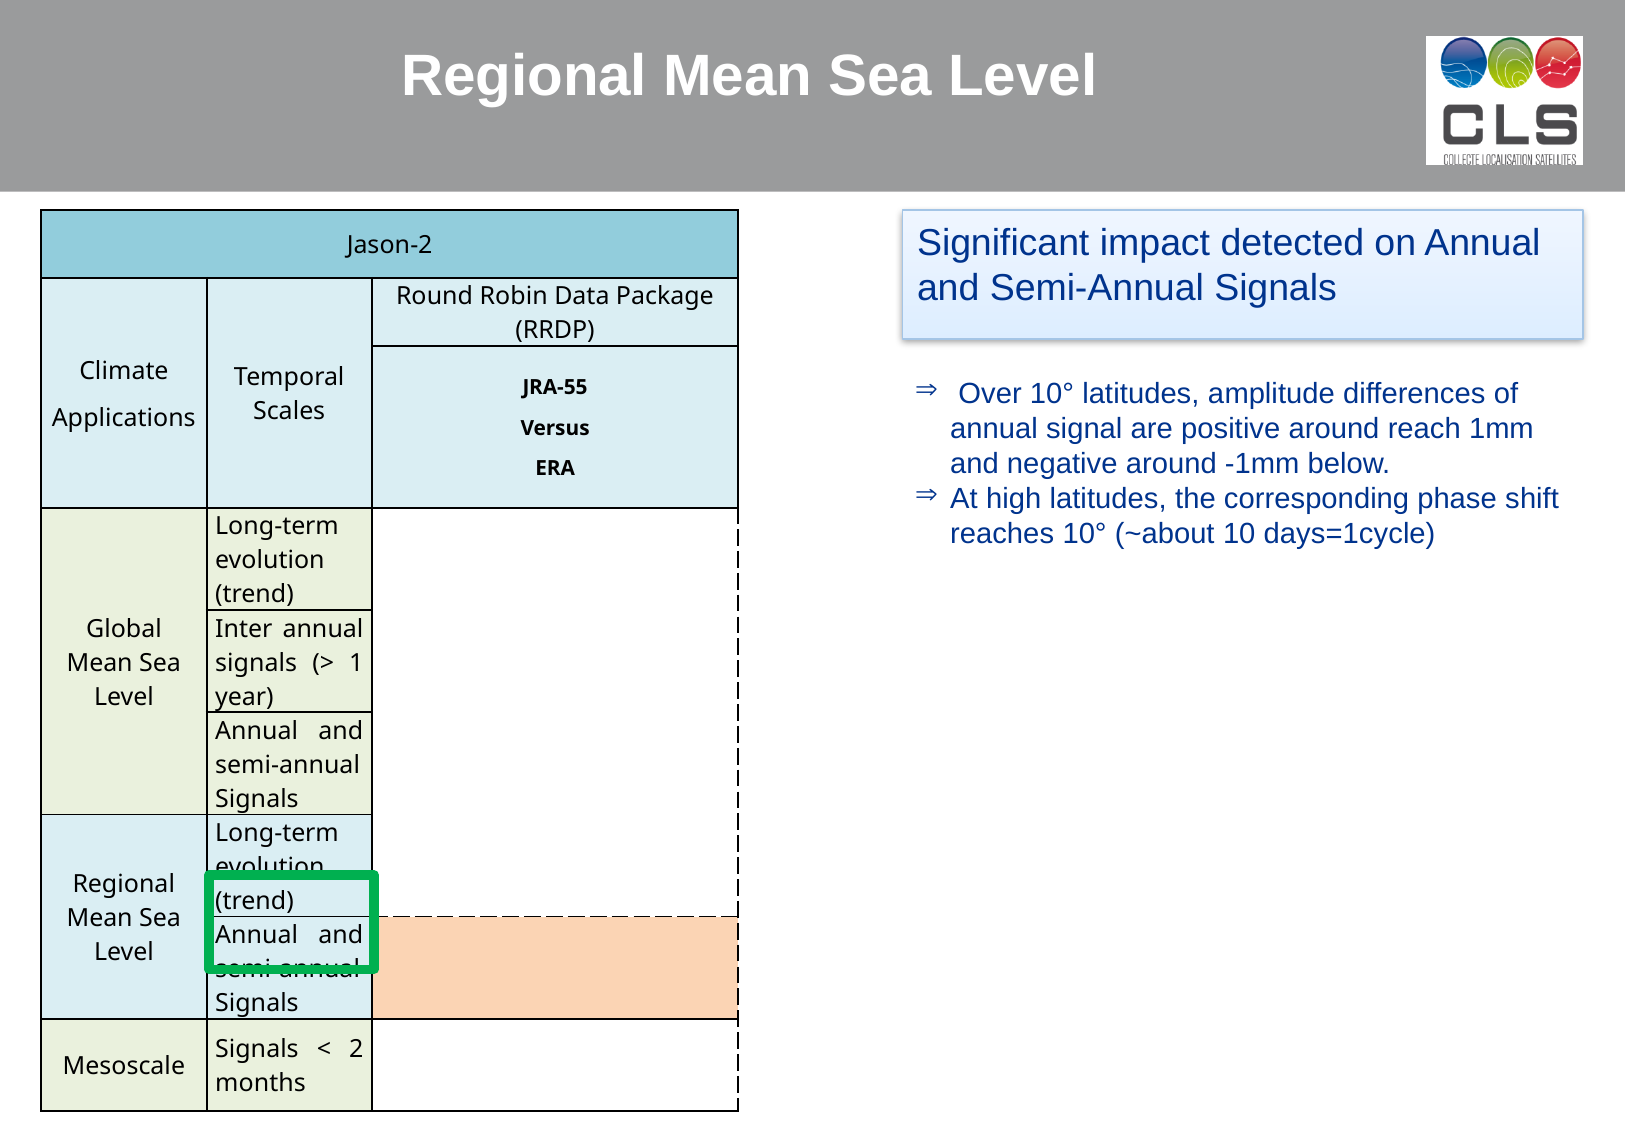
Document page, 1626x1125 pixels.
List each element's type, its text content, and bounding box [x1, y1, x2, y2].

table_cell Global Mean Sea Level [42, 509, 206, 814]
table_cell Inter annual signals (> 1 year) [208, 611, 371, 711]
table_cell Climate Applications [42, 279, 206, 507]
table_cell [373, 917, 738, 1018]
table_cell Regional Mean Sea Level [42, 815, 206, 1018]
text_box [207, 873, 376, 971]
table_cell Signals < 2 months [208, 1020, 371, 1110]
text_box Significant impact detected on Annual and Semi-Annual Signals [902, 209, 1584, 340]
table_cell Round Robin Data Package (RRDP) [373, 279, 737, 345]
table_cell [373, 1020, 738, 1110]
text_box Regional Mean Sea Level [386, 40, 1162, 119]
text_box Over 10° latitudes, amplitude differences of annual signal are positive around reach 1mm and negative around -1mm below. At high latitudes, the corresponding phase shift reaches 10° (~about 10 days=1cycle) [899, 366, 1591, 662]
table_cell JRA-55 Versus ERA [373, 347, 737, 507]
table_cell Long-term evolution (trend) [208, 815, 371, 873]
table_header Jason-2 [42, 211, 737, 277]
picture [1426, 36, 1583, 165]
table_cell Long-term evolution (trend) [208, 509, 371, 609]
table_cell Annual and semi-annual Signals [208, 971, 371, 1018]
table_cell Annual and semi-annual Signals [208, 713, 371, 814]
table_cell Temporal Scales [208, 279, 371, 507]
table_cell Mesoscale [42, 1020, 206, 1110]
table_cell [373, 509, 738, 917]
